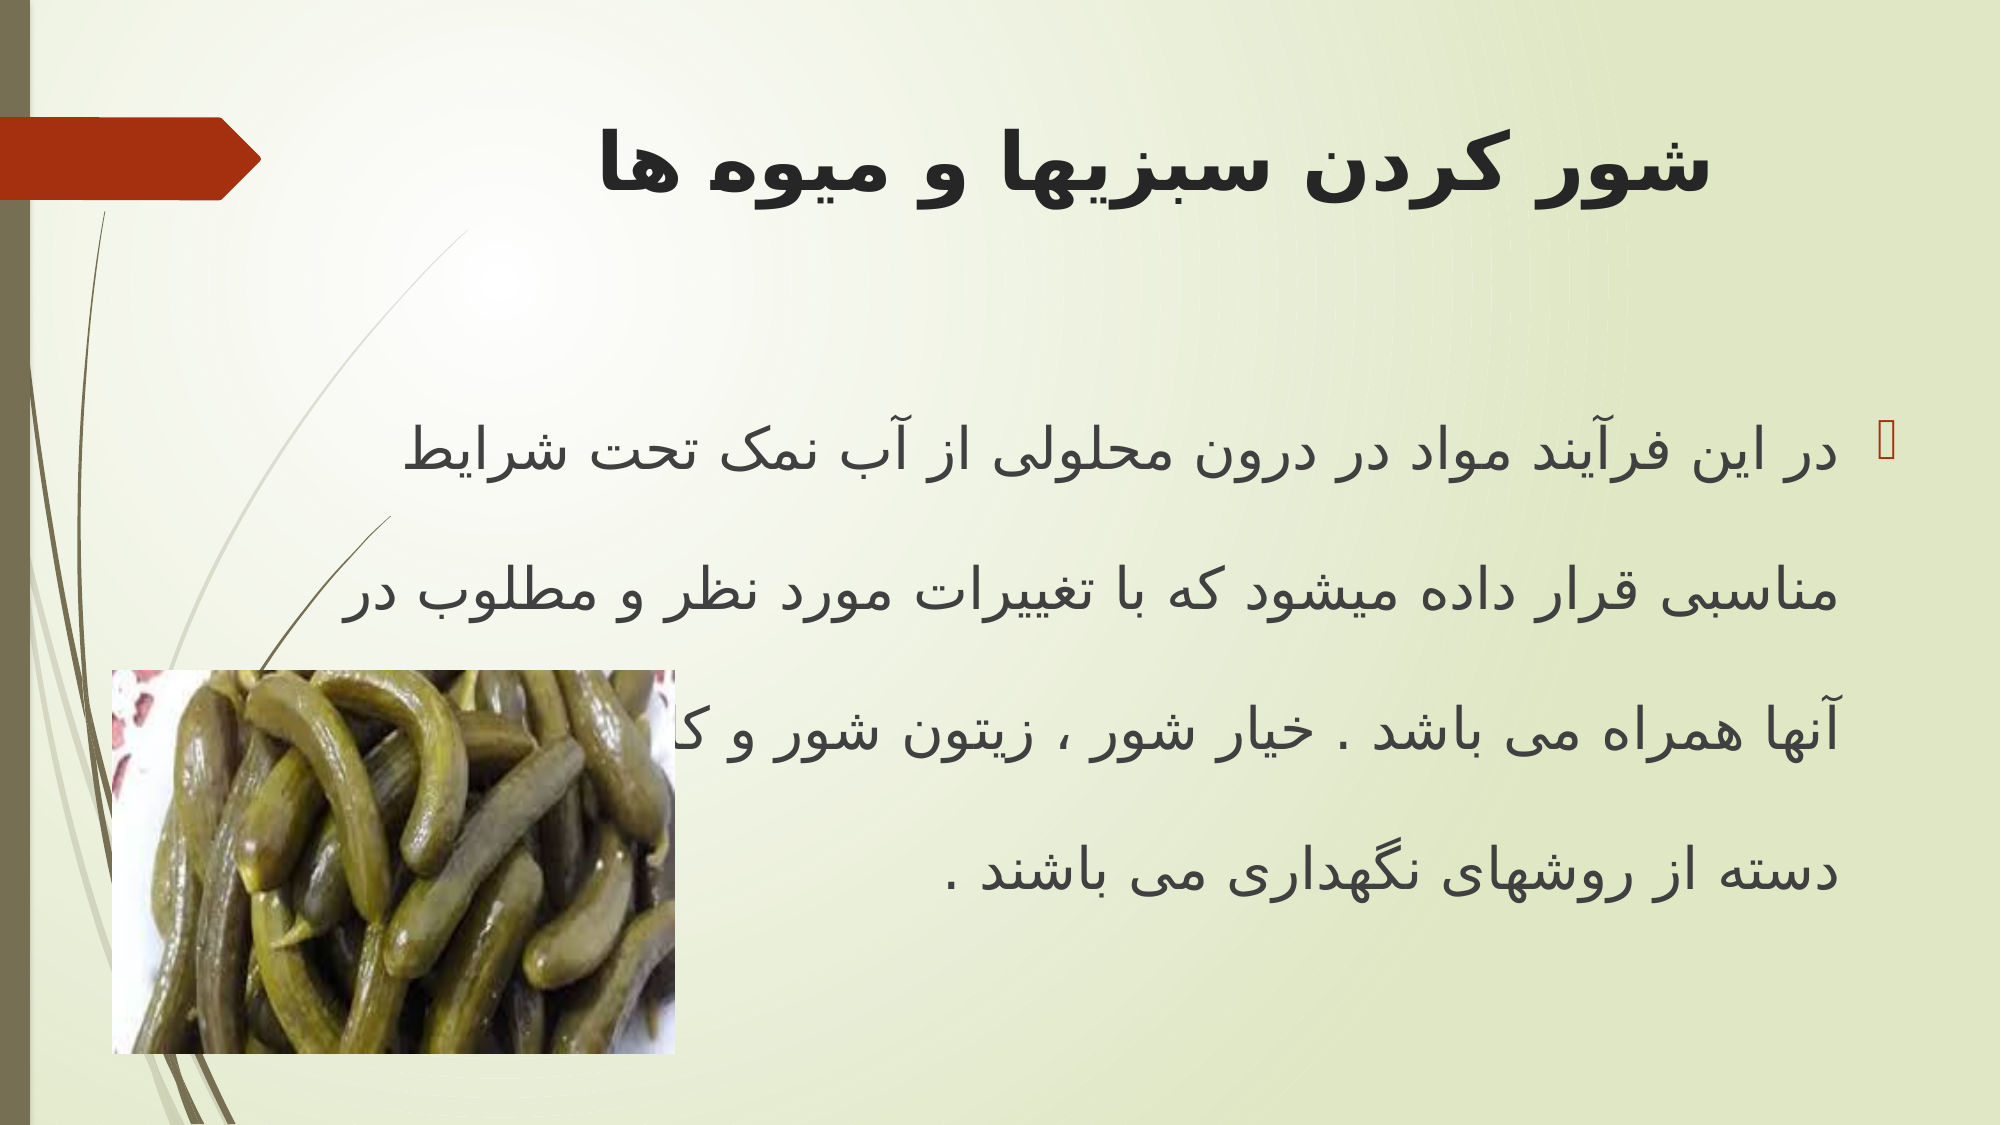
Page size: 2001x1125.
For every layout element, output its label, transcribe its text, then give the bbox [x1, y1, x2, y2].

title شور کردن سبزیها و میوه ها [425, 102, 1888, 267]
list در این فرآیند مواد در درون محلولی از آب نمک تحت شرایط مناسبی قرار داده میشود که با تغییرات مورد نظر و مطلوب در آنها همراه می باشد . خیار شور ، زیتون شور و کلم شور جزء این دسته از روشهای نگهداری می باشند . [259, 267, 1913, 859]
picture [112, 670, 676, 1054]
